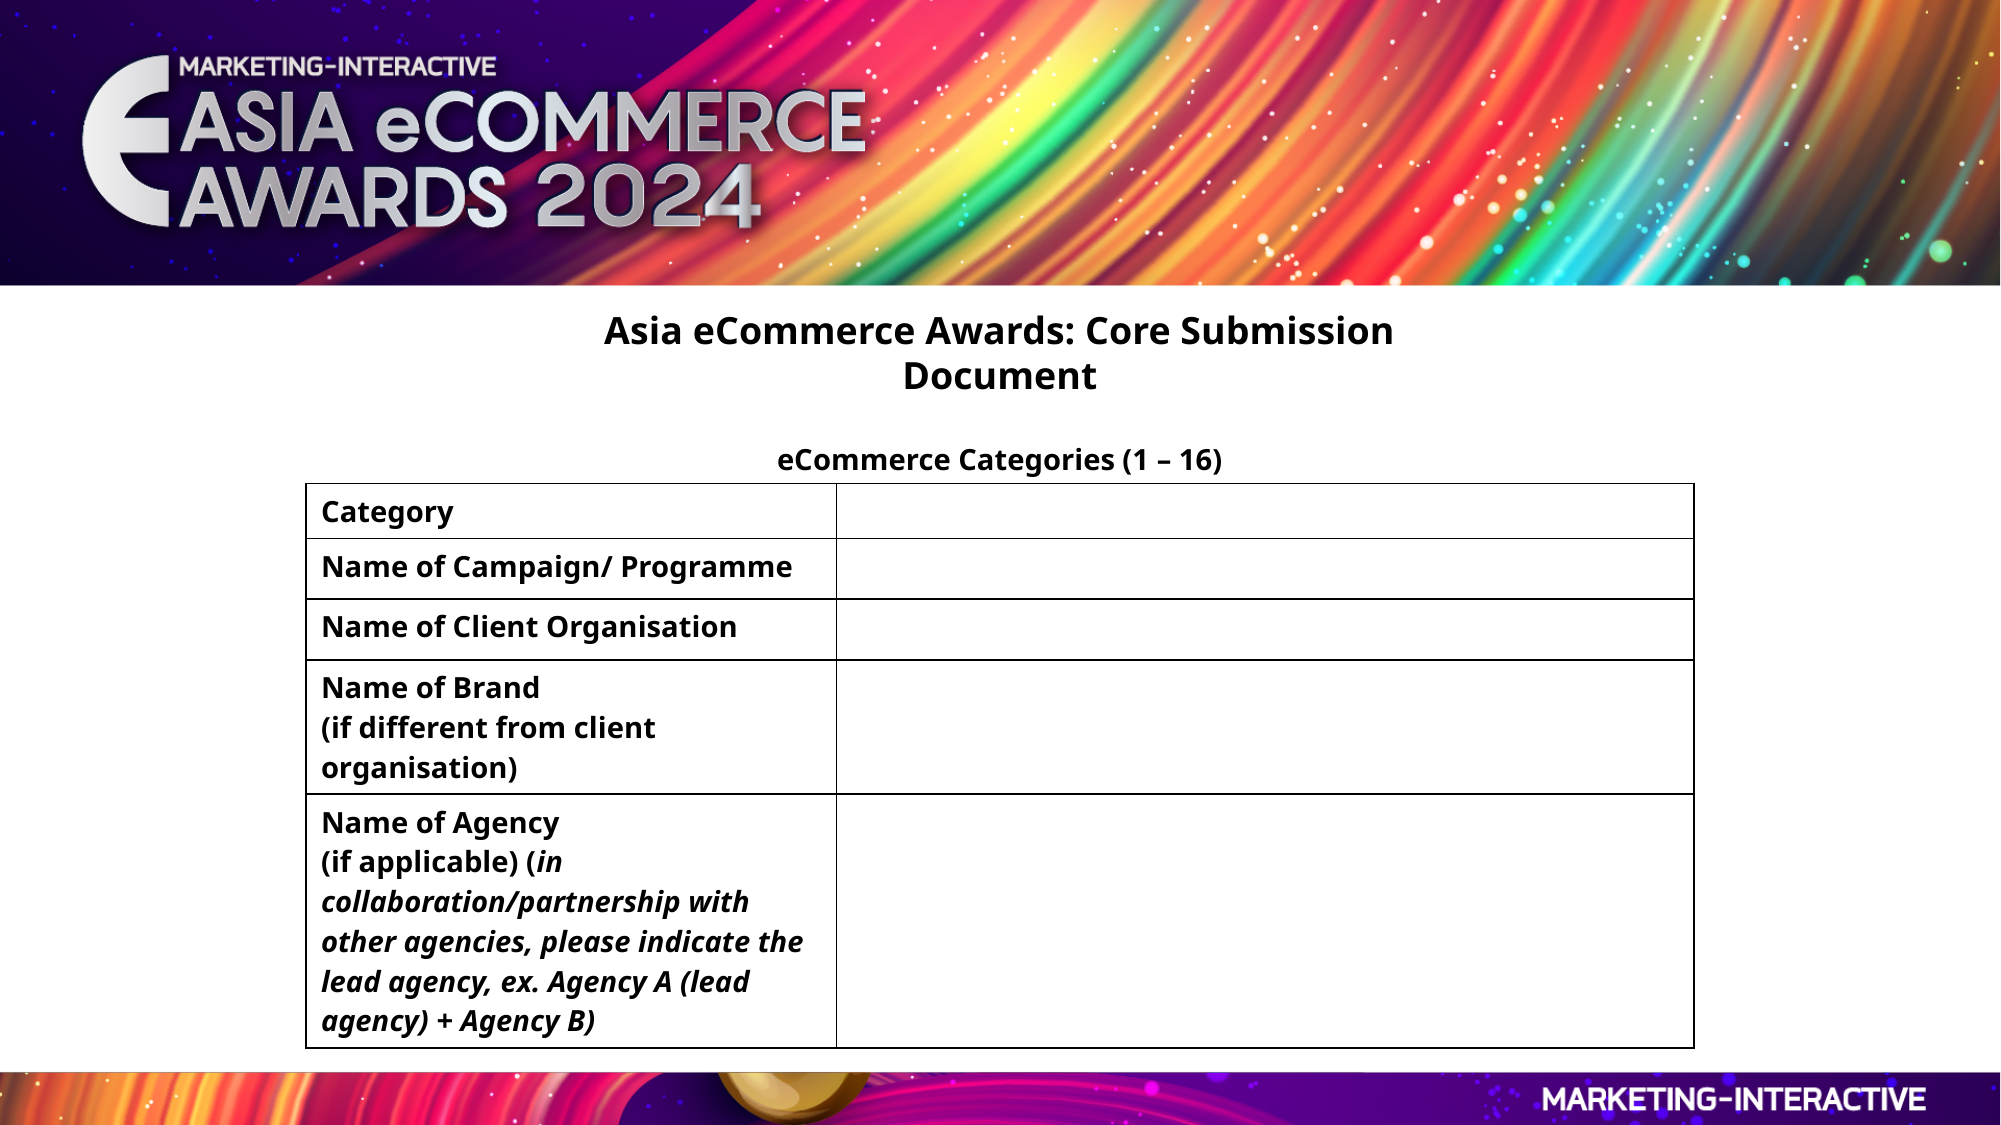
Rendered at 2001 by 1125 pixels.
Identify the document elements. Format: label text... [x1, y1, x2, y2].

text_box Asia eCommerce Awards: Core Submission Document eCommerce Categories (1 – 16) [494, 299, 1506, 484]
table_cell [837, 539, 1693, 598]
table_cell [837, 661, 1693, 793]
table_cell [837, 600, 1693, 659]
table_cell [837, 795, 1693, 1047]
table_header [837, 484, 1693, 538]
table_cell Name of Client Organisation [307, 600, 836, 659]
table_cell Name of Campaign/ Programme [307, 539, 836, 598]
table_header Category [307, 484, 836, 538]
table_cell Name of Agency (if applicable) (in collaboration/partnership with other agencies, please indicate the lead agency, ex. Agency A (lead agency) + Agency B) [307, 795, 836, 1047]
picture [0, 0, 2001, 1125]
table_cell Name of Brand (if different from client organisation) [307, 661, 836, 793]
